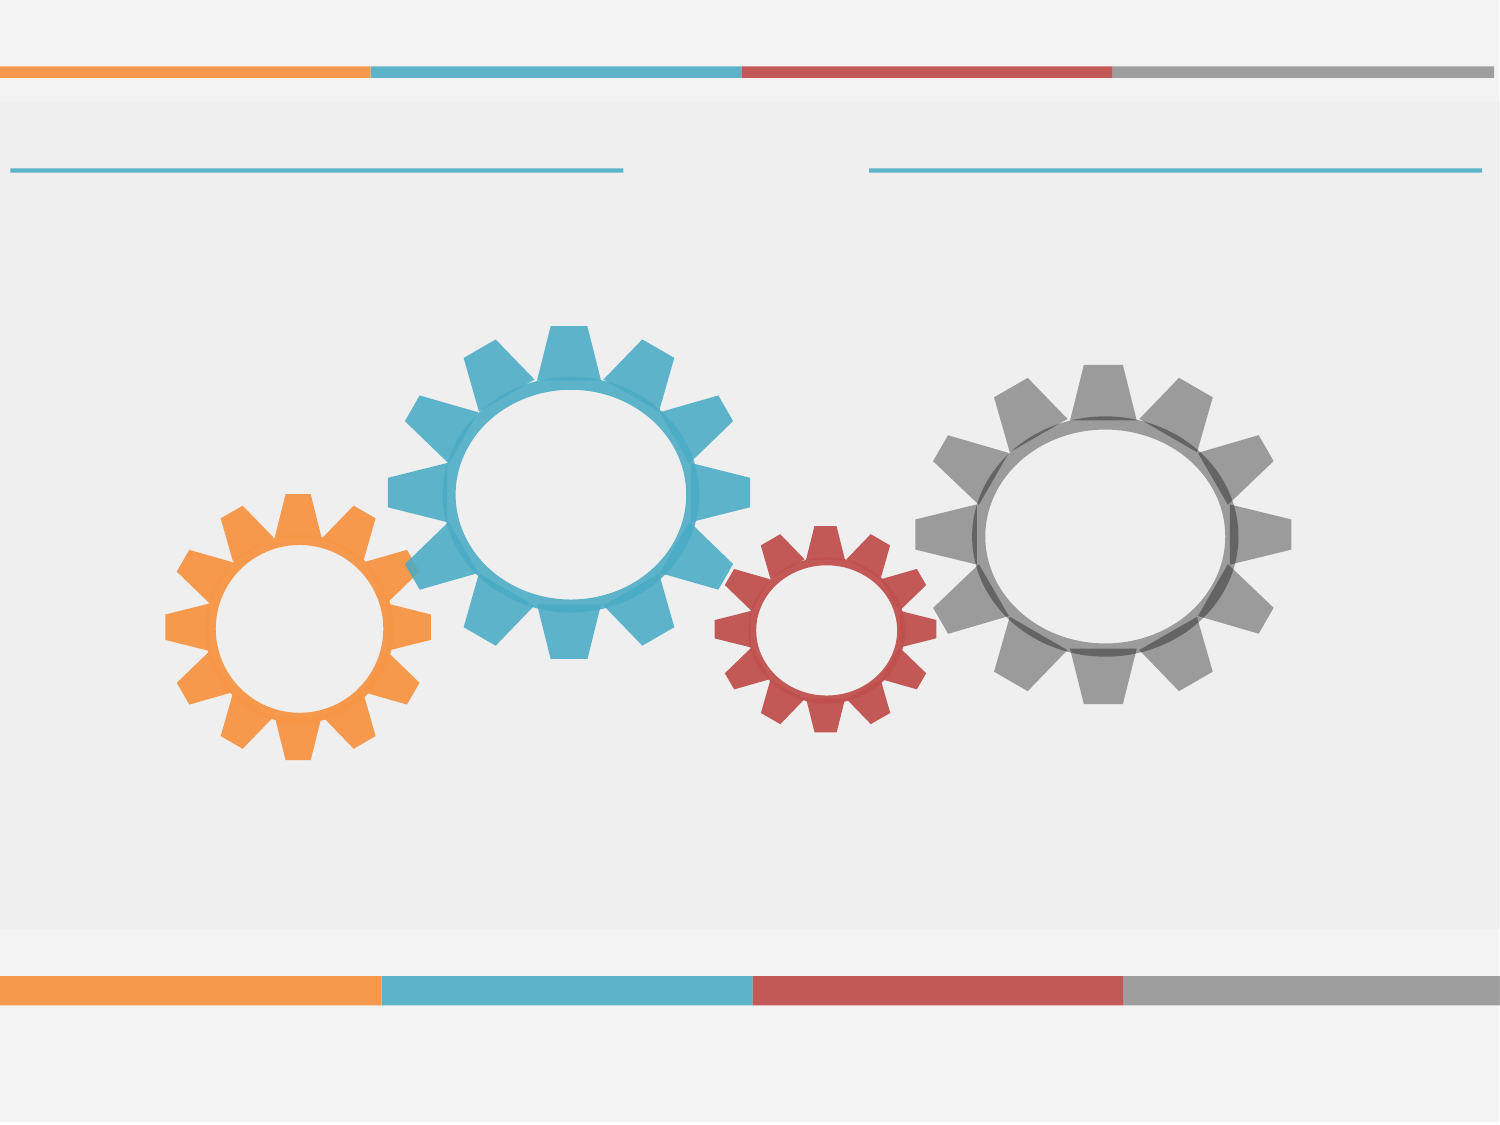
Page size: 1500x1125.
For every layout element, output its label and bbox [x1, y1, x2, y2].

text_box [0, 974, 380, 1007]
text_box [380, 974, 751, 1007]
text_box [1110, 64, 1496, 80]
text_box [0, 64, 369, 80]
text_box [387, 326, 751, 660]
text_box [751, 974, 1121, 1007]
text_box [165, 493, 432, 761]
text_box [369, 64, 740, 80]
text_box [867, 166, 1484, 175]
text_box [915, 364, 1292, 705]
text_box [740, 64, 1110, 80]
text_box [714, 525, 937, 733]
text_box [8, 166, 625, 175]
text_box [1121, 974, 1500, 1007]
